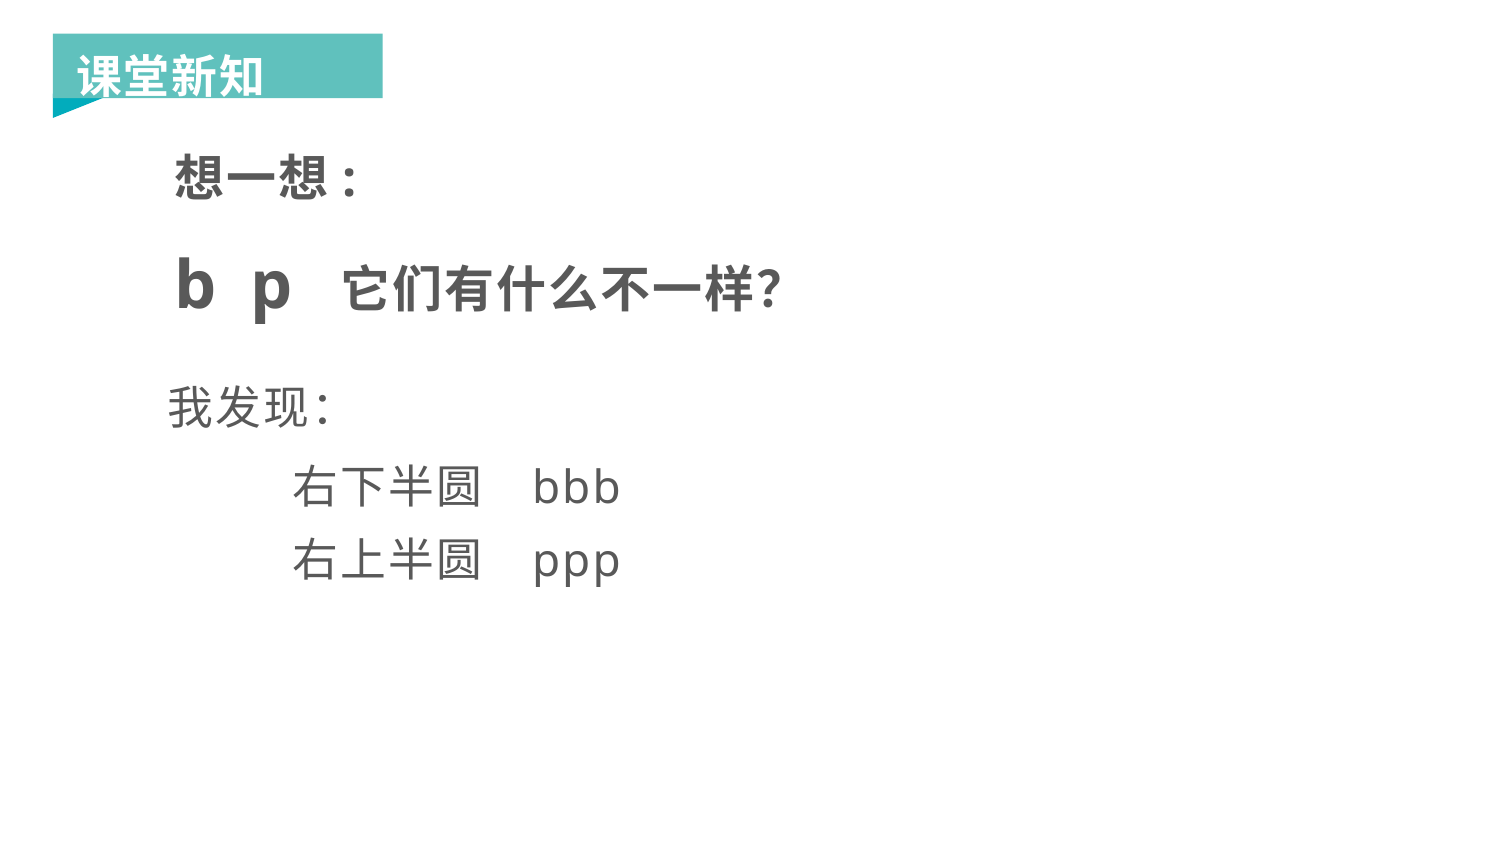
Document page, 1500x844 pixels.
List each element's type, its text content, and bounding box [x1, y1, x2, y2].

text_box 右下半圆 bbb [278, 456, 1023, 521]
text_box 右上半圆 ppp [278, 529, 697, 595]
text_box 想一想: [159, 145, 594, 215]
list 课堂新知 [61, 46, 383, 94]
text_box 它们有什么不一样？ [325, 257, 1389, 327]
text_box 我发现： [153, 377, 555, 442]
text_box b p [159, 234, 354, 330]
